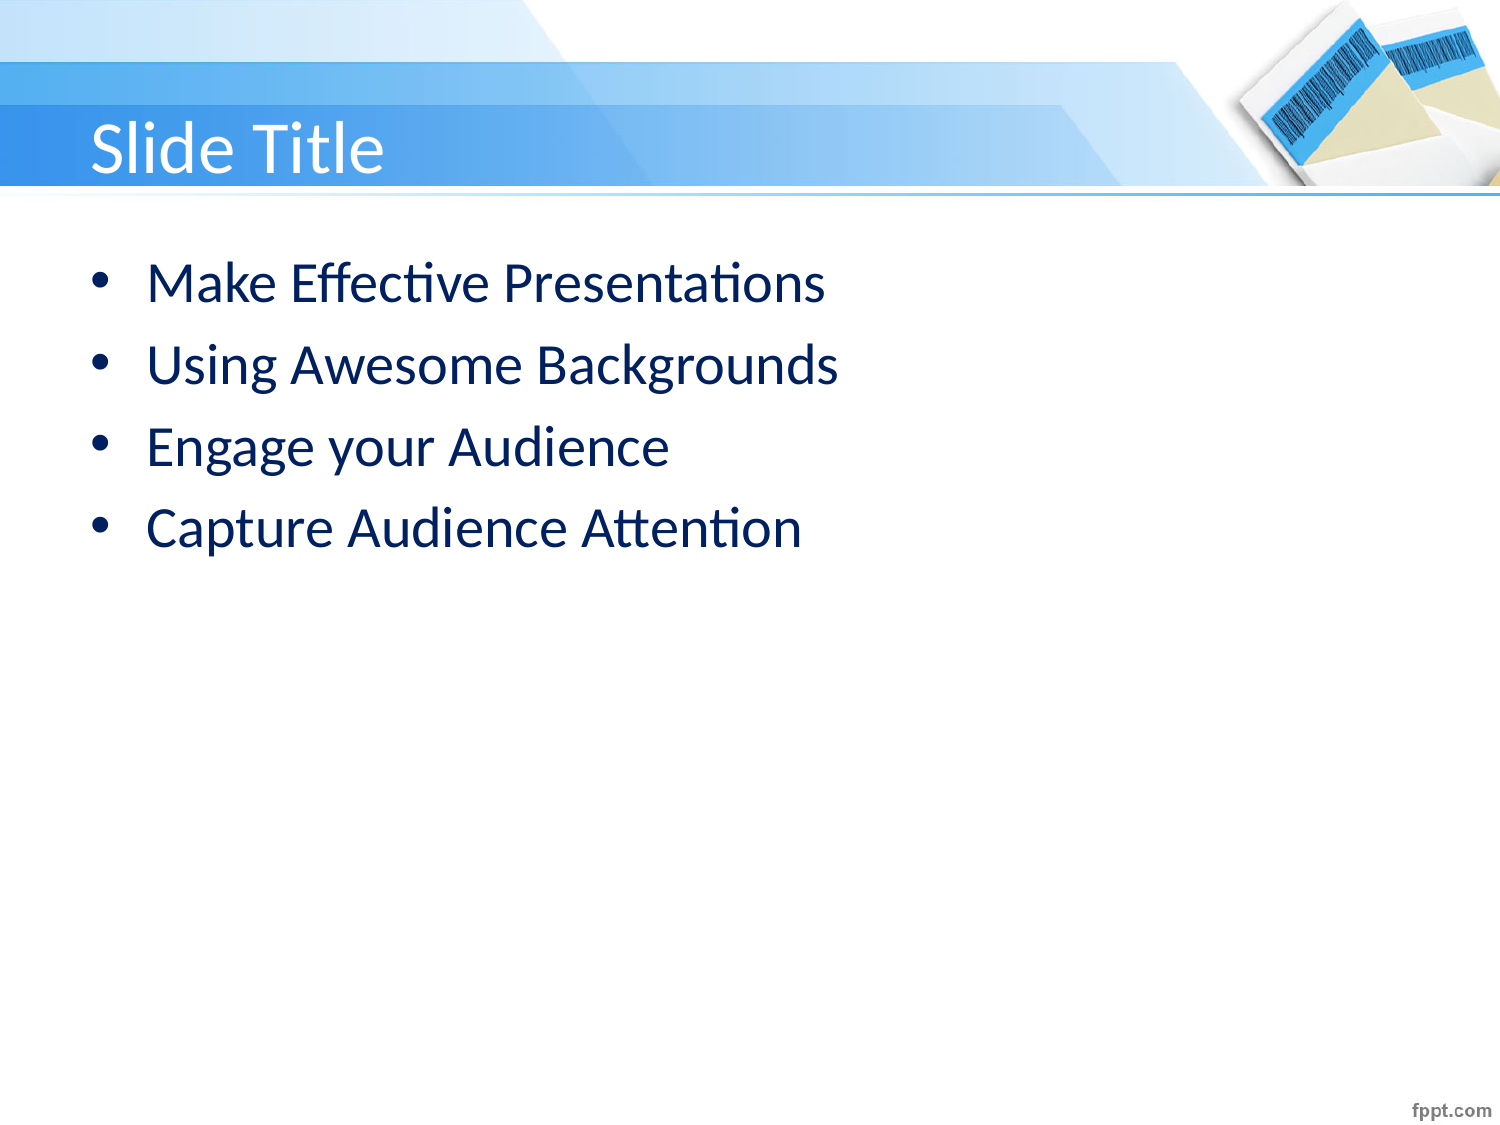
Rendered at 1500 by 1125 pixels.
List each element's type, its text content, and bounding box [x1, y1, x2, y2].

list Make Effective Presentations Using Awesome Backgrounds Engage your Audience Capture Audience Attention [75, 236, 1425, 880]
title Slide Title [75, 49, 1425, 236]
picture [0, 0, 1500, 1125]
